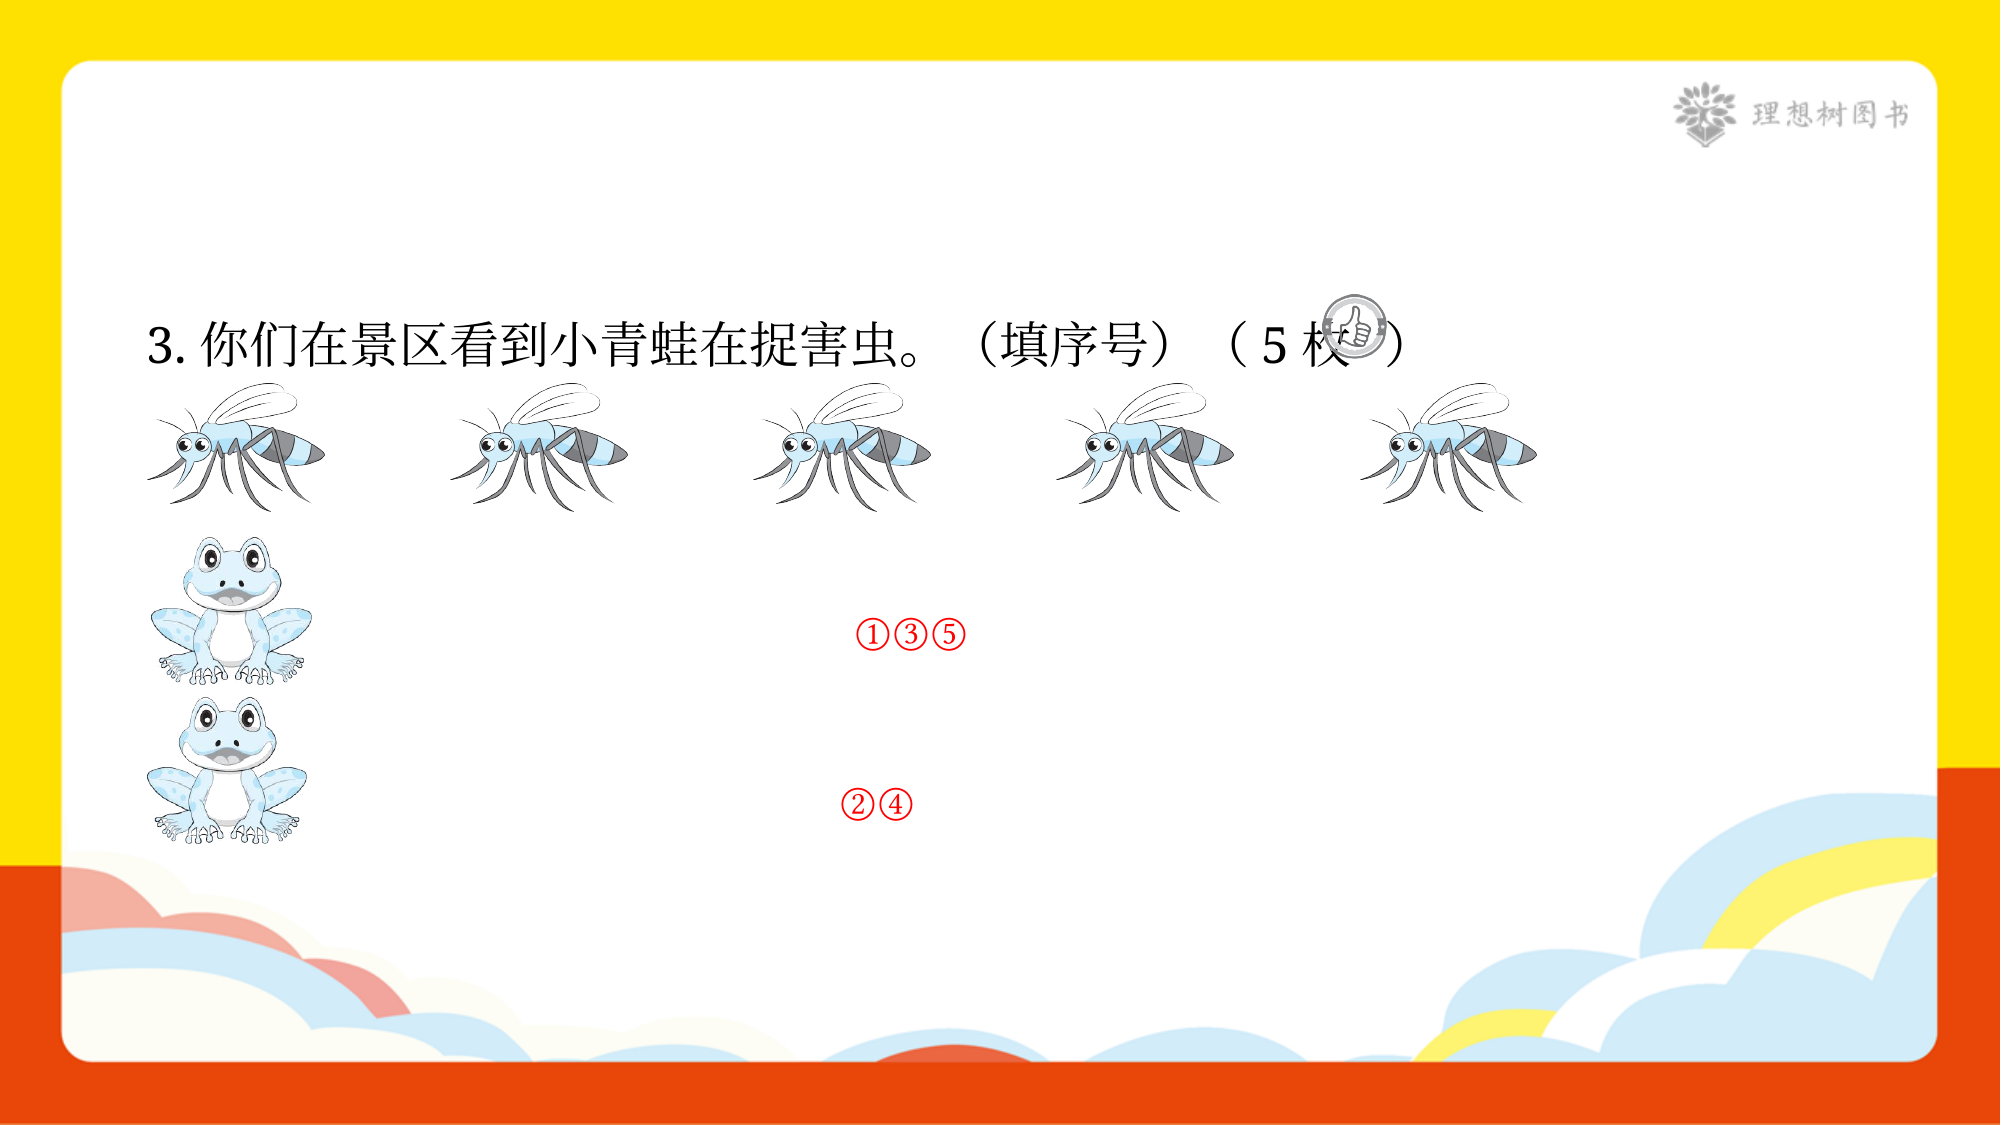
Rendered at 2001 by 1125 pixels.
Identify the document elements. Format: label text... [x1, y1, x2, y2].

text_box ①③⑤ [818, 599, 1005, 658]
text_box ②④ [809, 770, 946, 828]
picture [0, 0, 2000, 1125]
text_box 3.你们在景区看到小青蛙在捉害虫。（填序号）（5枚 ） ①病 ②眼 ③睛 ④钱 ⑤让 我捉后鼻韵母的害虫：________ 我捉前鼻韵母的害虫：______ [146, 281, 1851, 843]
